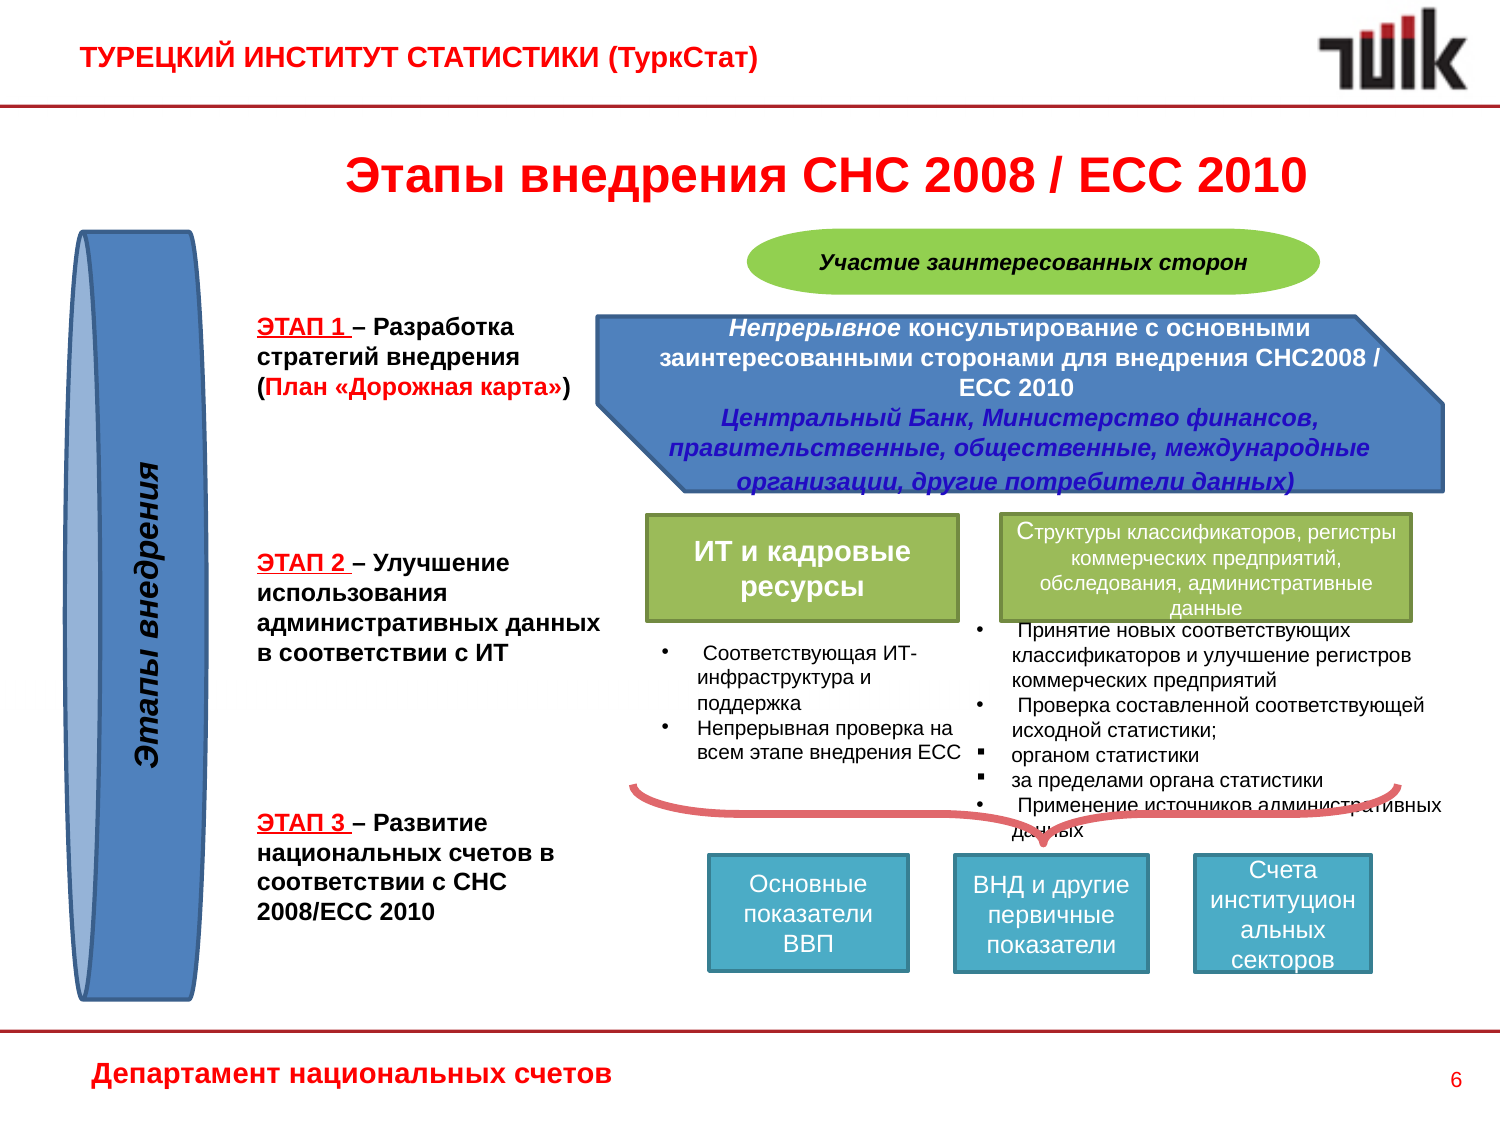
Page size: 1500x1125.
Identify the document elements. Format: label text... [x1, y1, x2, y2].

text_box Принятие новых соответствующих классификаторов и улучшение регистров коммерческих предприятий Проверка составленной соответствующей исходной статистики; органом статистики за пределами органа статистики Применение источников административных данных [961, 609, 1500, 850]
slide_number 6 [1423, 1058, 1490, 1125]
text_box Этапы внедрения СНС 2008 / ЕСС 2010 [218, 135, 1436, 211]
text_box Непрерывное консультирование с основными заинтересованными сторонами для внедрения СНС2008 / ЕСС 2010 Центральный Банк, Министерство финансов, правительственные, общественные, международные организации, другие потребители данных) [597, 316, 1443, 492]
text_box Участие заинтересованных сторон [749, 231, 1317, 292]
text_box [632, 784, 1398, 844]
text_box Счета институциональных секторов [1195, 855, 1372, 973]
text_box Департамент национальных счетов [76, 1046, 892, 1097]
text_box Соответствующая ИТ-инфраструктура и поддержка Непрерывная проверка на всем этапе внедрения ЕСС [646, 631, 987, 772]
text_box ИТ и кадровые ресурсы [646, 514, 958, 621]
text_box Этапы внедрения [64, 231, 207, 1000]
text_box ТУРЕЦКИЙ ИНСТИТУТ СТАТИСТИКИ (ТуркСтат) [64, 30, 1270, 81]
text_box ЭТАП 3 – Развитие национальных счетов в соответствии с СНС 2008/ЕСС 2010 [242, 798, 621, 934]
text_box ЭТАП 2 – Улучшение использования административных данных в соответствии с ИТ [242, 538, 621, 674]
picture [1316, 0, 1477, 99]
text_box Структуры классификаторов, регистры коммерческих предприятий, обследования, административные данные [1001, 514, 1412, 609]
text_box ЭТАП 1 – Разработка стратегий внедрения (План «Дорожная карта») [242, 302, 597, 408]
text_box ВНД и другие первичные показатели [954, 855, 1149, 973]
text_box Основные показатели ВВП [709, 854, 909, 971]
